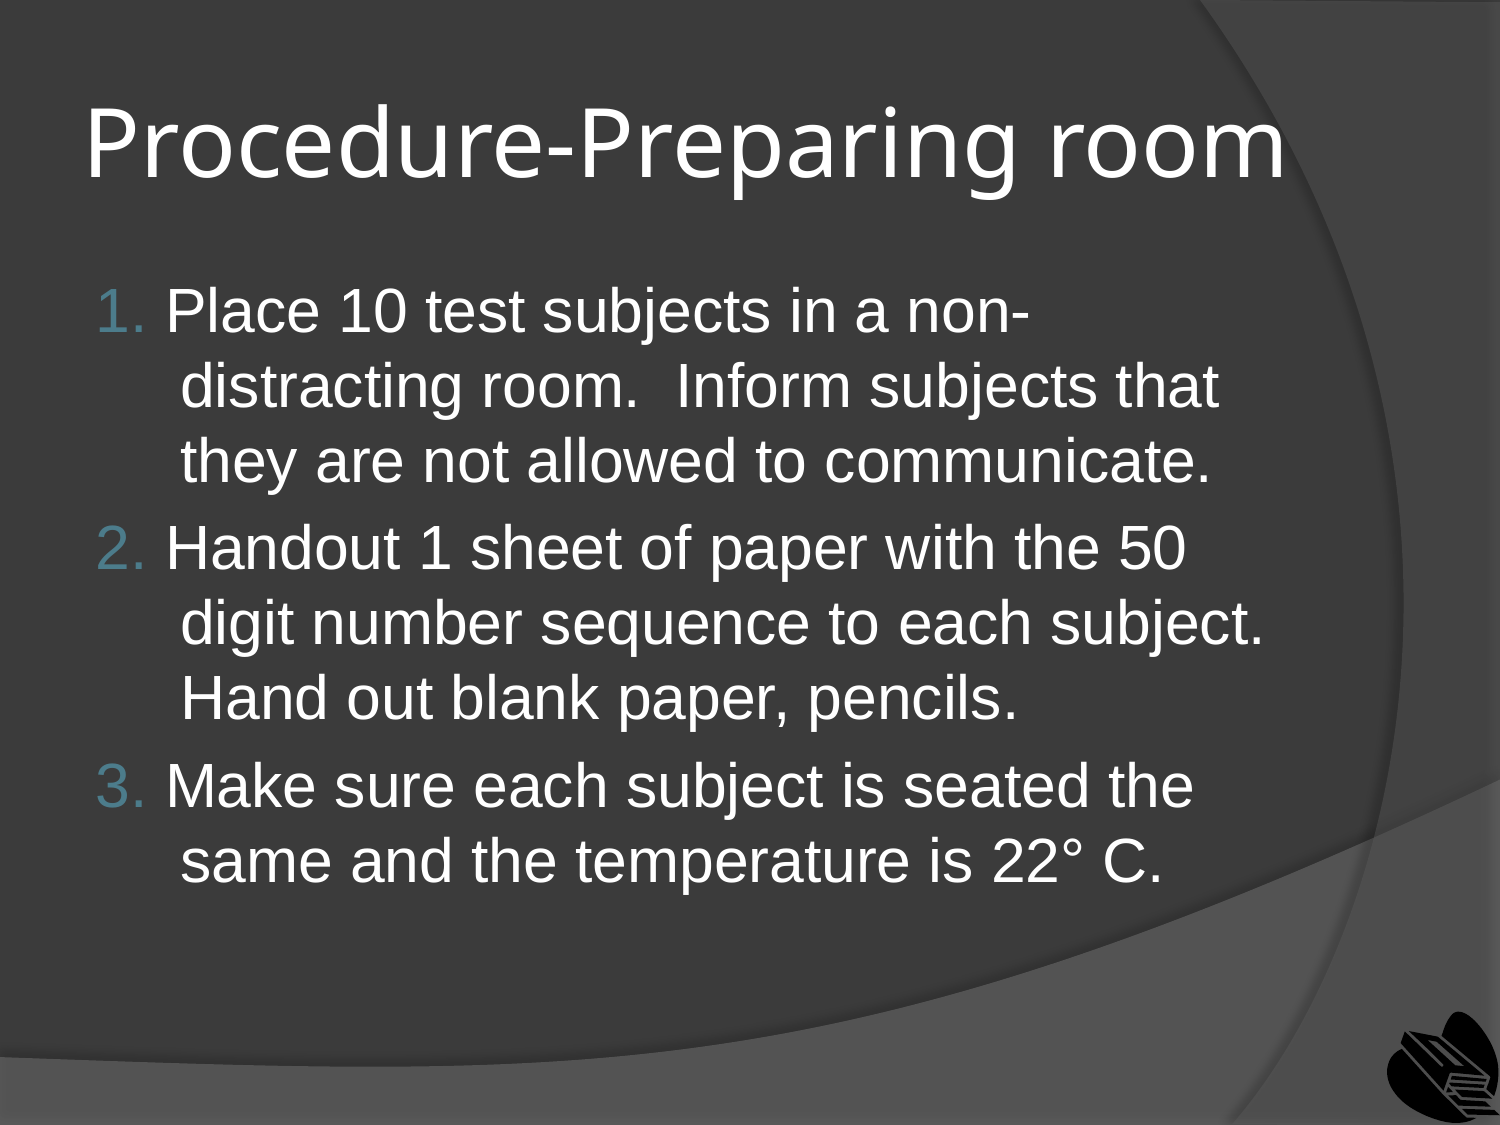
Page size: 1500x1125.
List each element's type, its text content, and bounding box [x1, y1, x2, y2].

list 1. Place 10 test subjects in a non-distracting room. Inform subjects that they are not allowed to communicate. 2. Handout 1 sheet of paper with the 50 digit number sequence to each subject. Hand out blank paper, pencils. 3. Make sure each subject is seated the same and the temperature is 22° C. [75, 262, 1300, 1005]
title Procedure-Preparing room [75, 45, 1300, 233]
